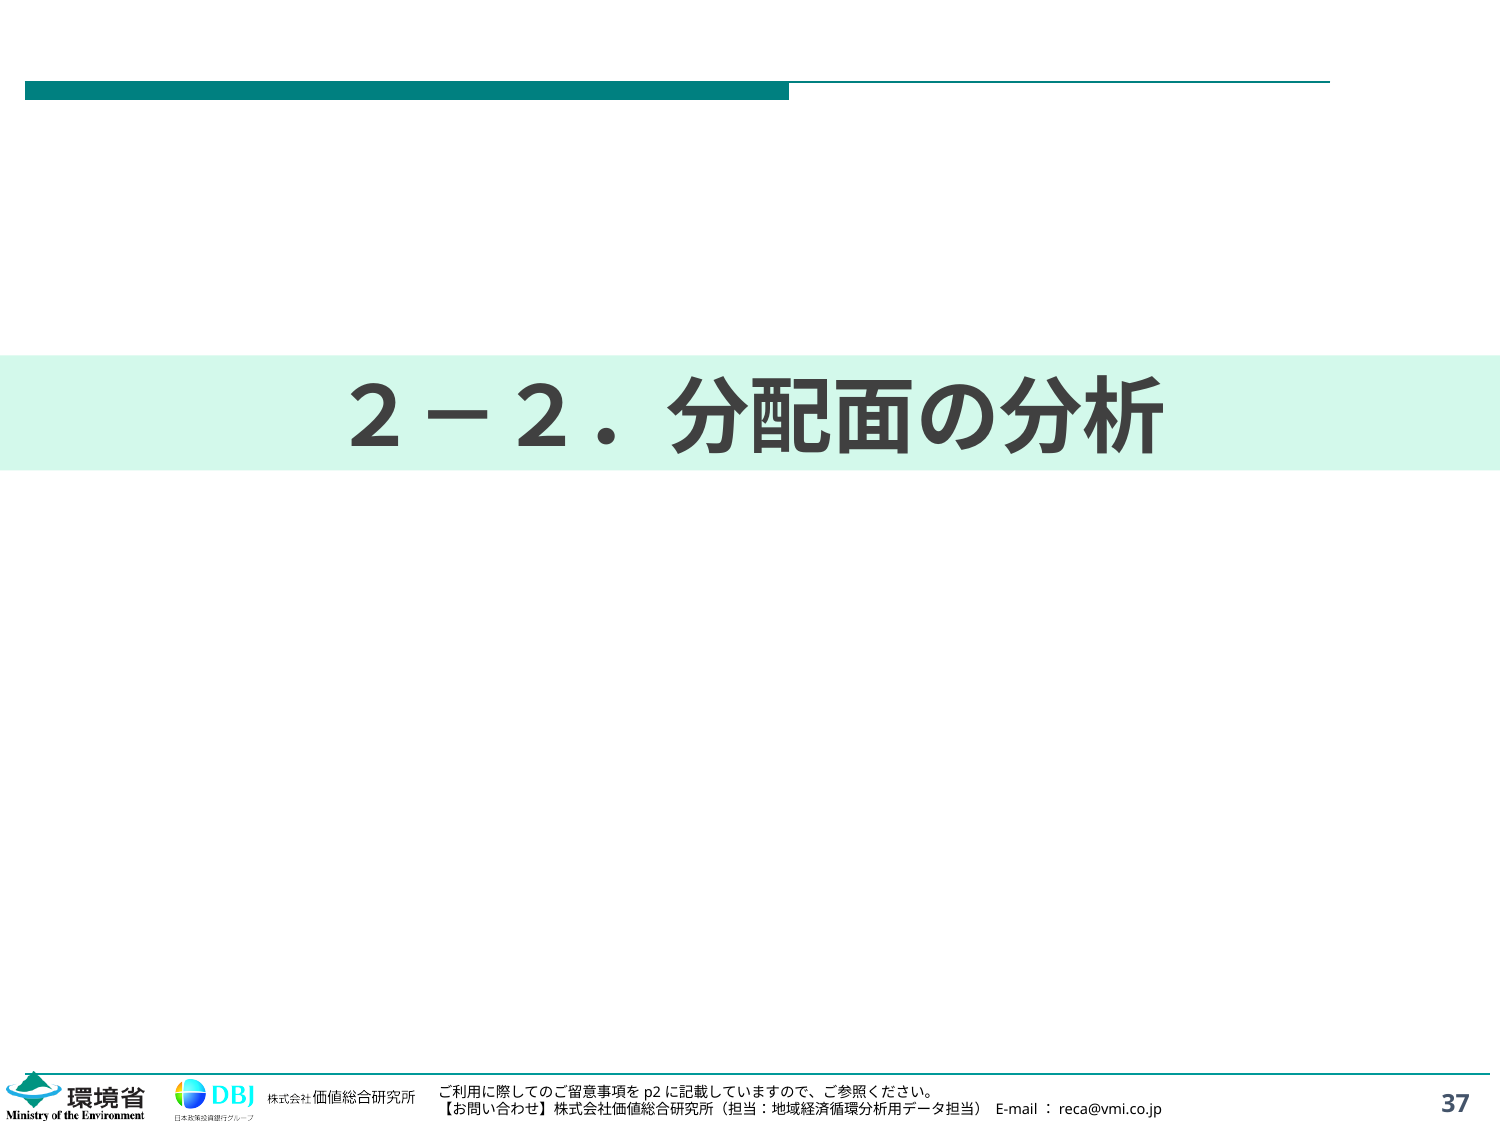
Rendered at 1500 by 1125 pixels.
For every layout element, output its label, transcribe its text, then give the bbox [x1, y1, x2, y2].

text_box ２－２．分配面の分析 [0, 355, 1500, 471]
picture [171, 1075, 419, 1125]
slide_number 37 [1411, 1079, 1500, 1122]
picture [2, 1071, 148, 1125]
